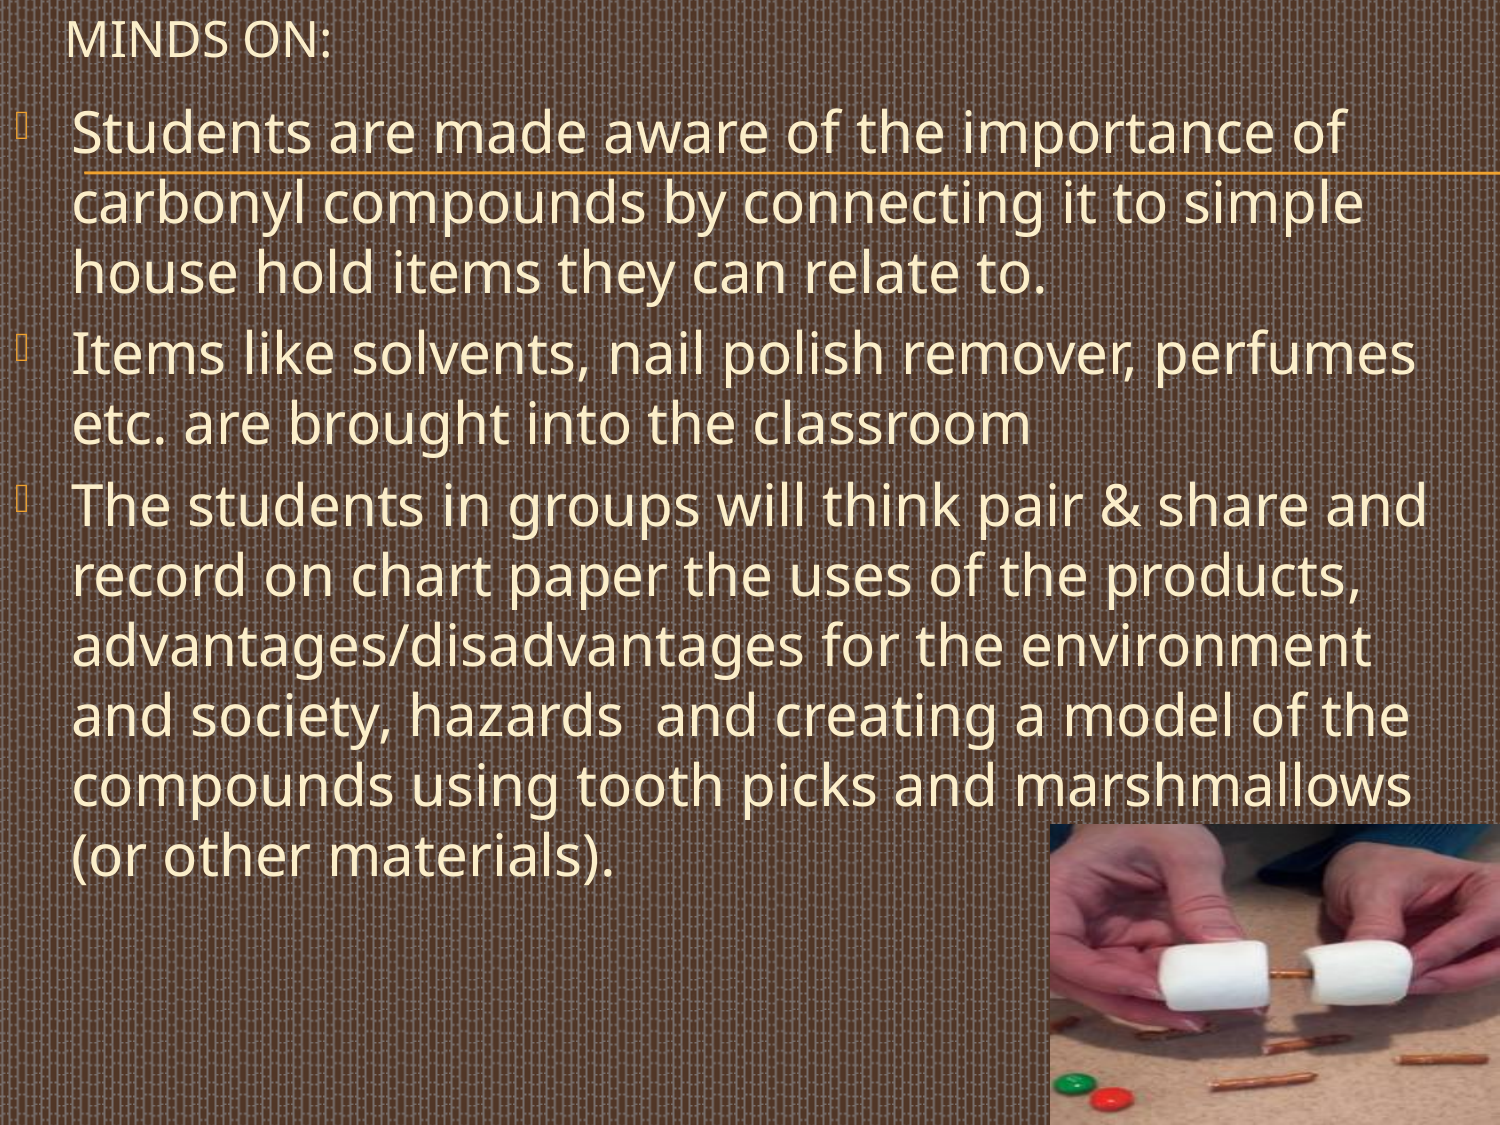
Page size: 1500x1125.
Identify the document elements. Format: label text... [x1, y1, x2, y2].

title Minds on: [50, 0, 1475, 75]
list Students are made aware of the importance of carbonyl compounds by connecting it to simple house hold items they can relate to. Items like solvents, nail polish remover, perfumes etc. are brought into the classroom The students in groups will think pair & share and record on chart paper the uses of the products, advantages/disadvantages for the environment and society, hazards and creating a model of the compounds using tooth picks and marshmallows (or other materials). [0, 87, 1500, 1125]
picture [1049, 824, 1500, 1125]
